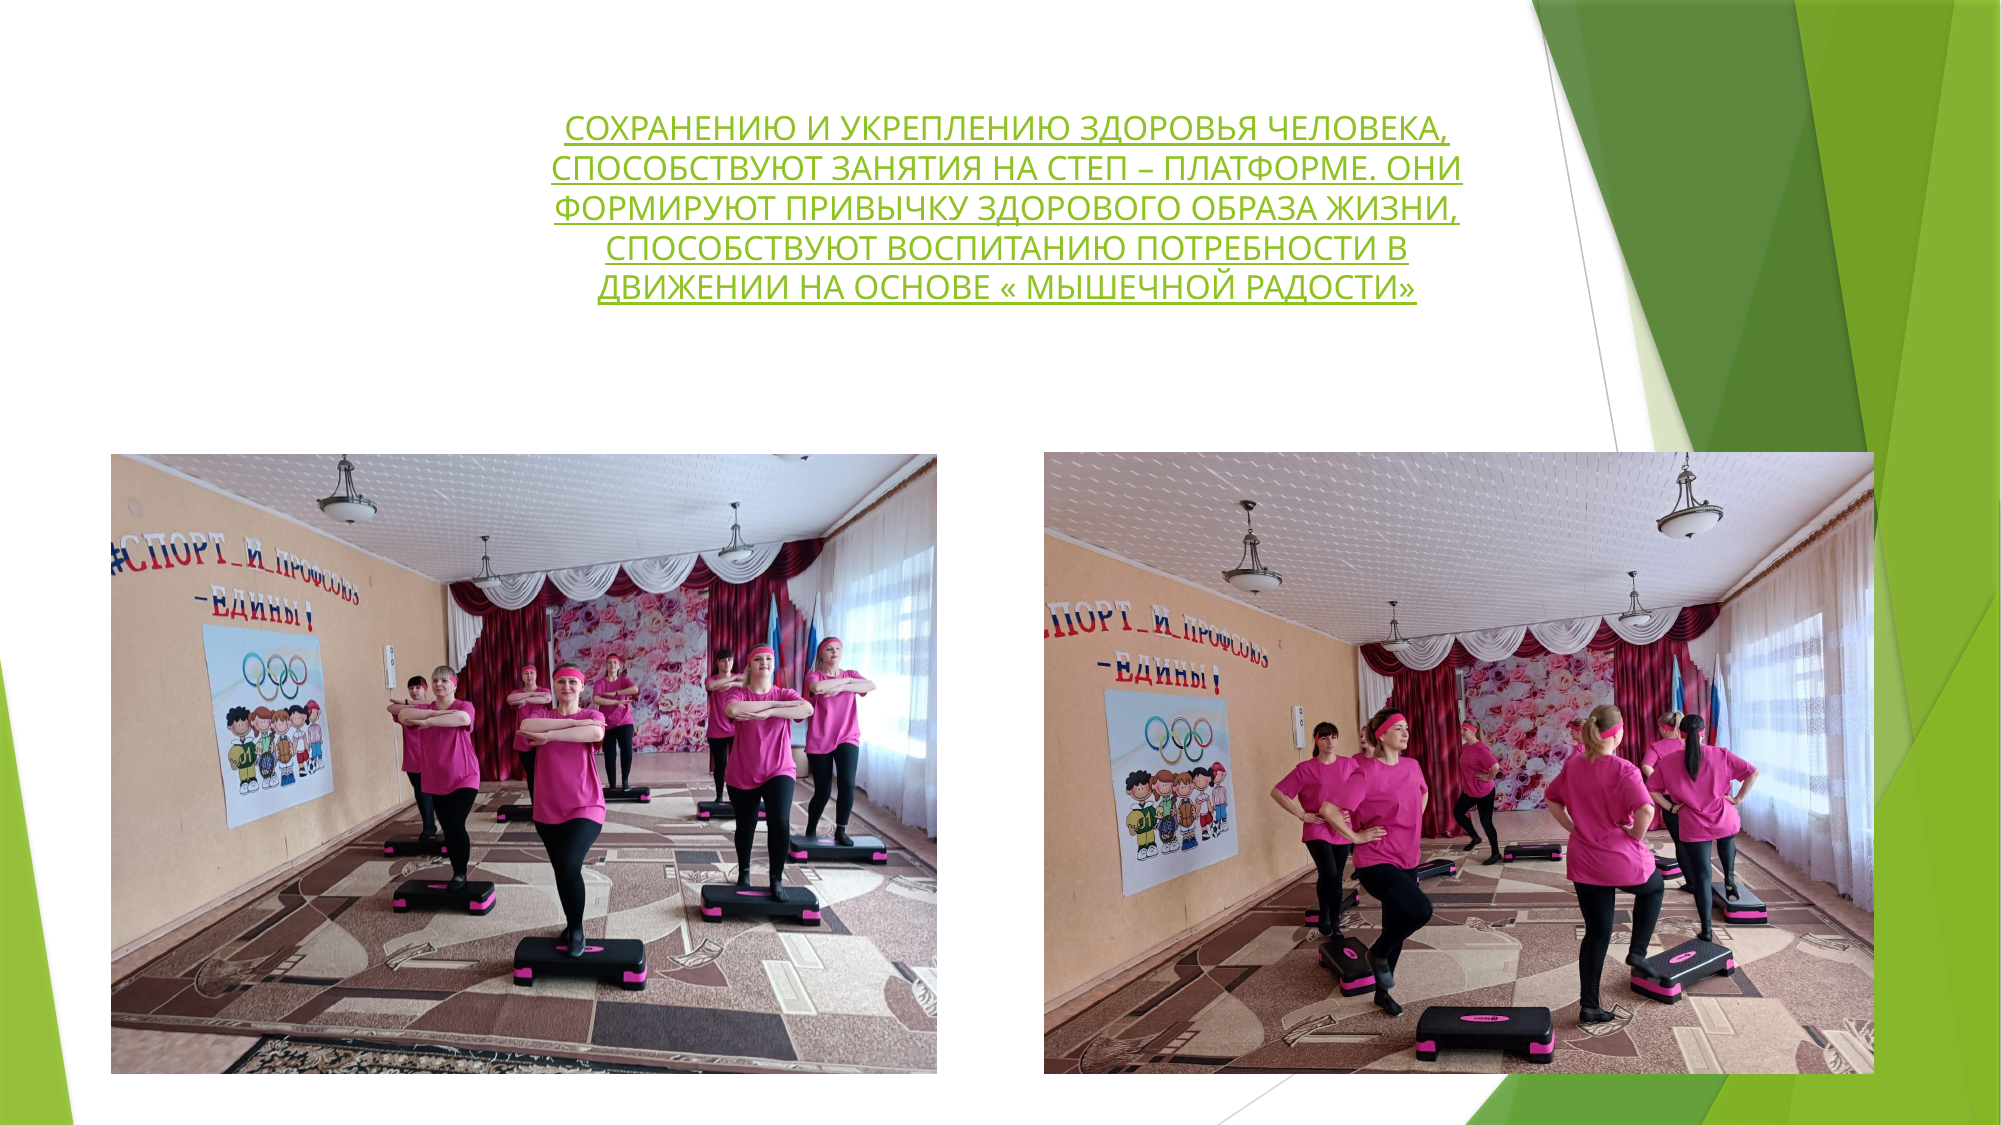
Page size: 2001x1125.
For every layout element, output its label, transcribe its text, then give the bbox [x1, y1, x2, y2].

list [1044, 451, 1874, 1074]
title СОХРАНЕНИЮ И УКРЕПЛЕНИЮ ЗДОРОВЬЯ ЧЕЛОВЕКА, СПОСОБСТВУЮТ ЗАНЯТИЯ НА СТЕП – ПЛАТФОРМЕ. ОНИ ФОРМИРУЮТ ПРИВЫЧКУ ЗДОРОВОГО ОБРАЗА ЖИЗНИ, СПОСОБСТВУЮТ ВОСПИТАНИЮ ПОТРЕБНОСТИ В ДВИЖЕНИИ НА ОСНОВЕ « МЫШЕЧНОЙ РАДОСТИ» [111, 99, 1904, 317]
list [110, 453, 938, 1075]
